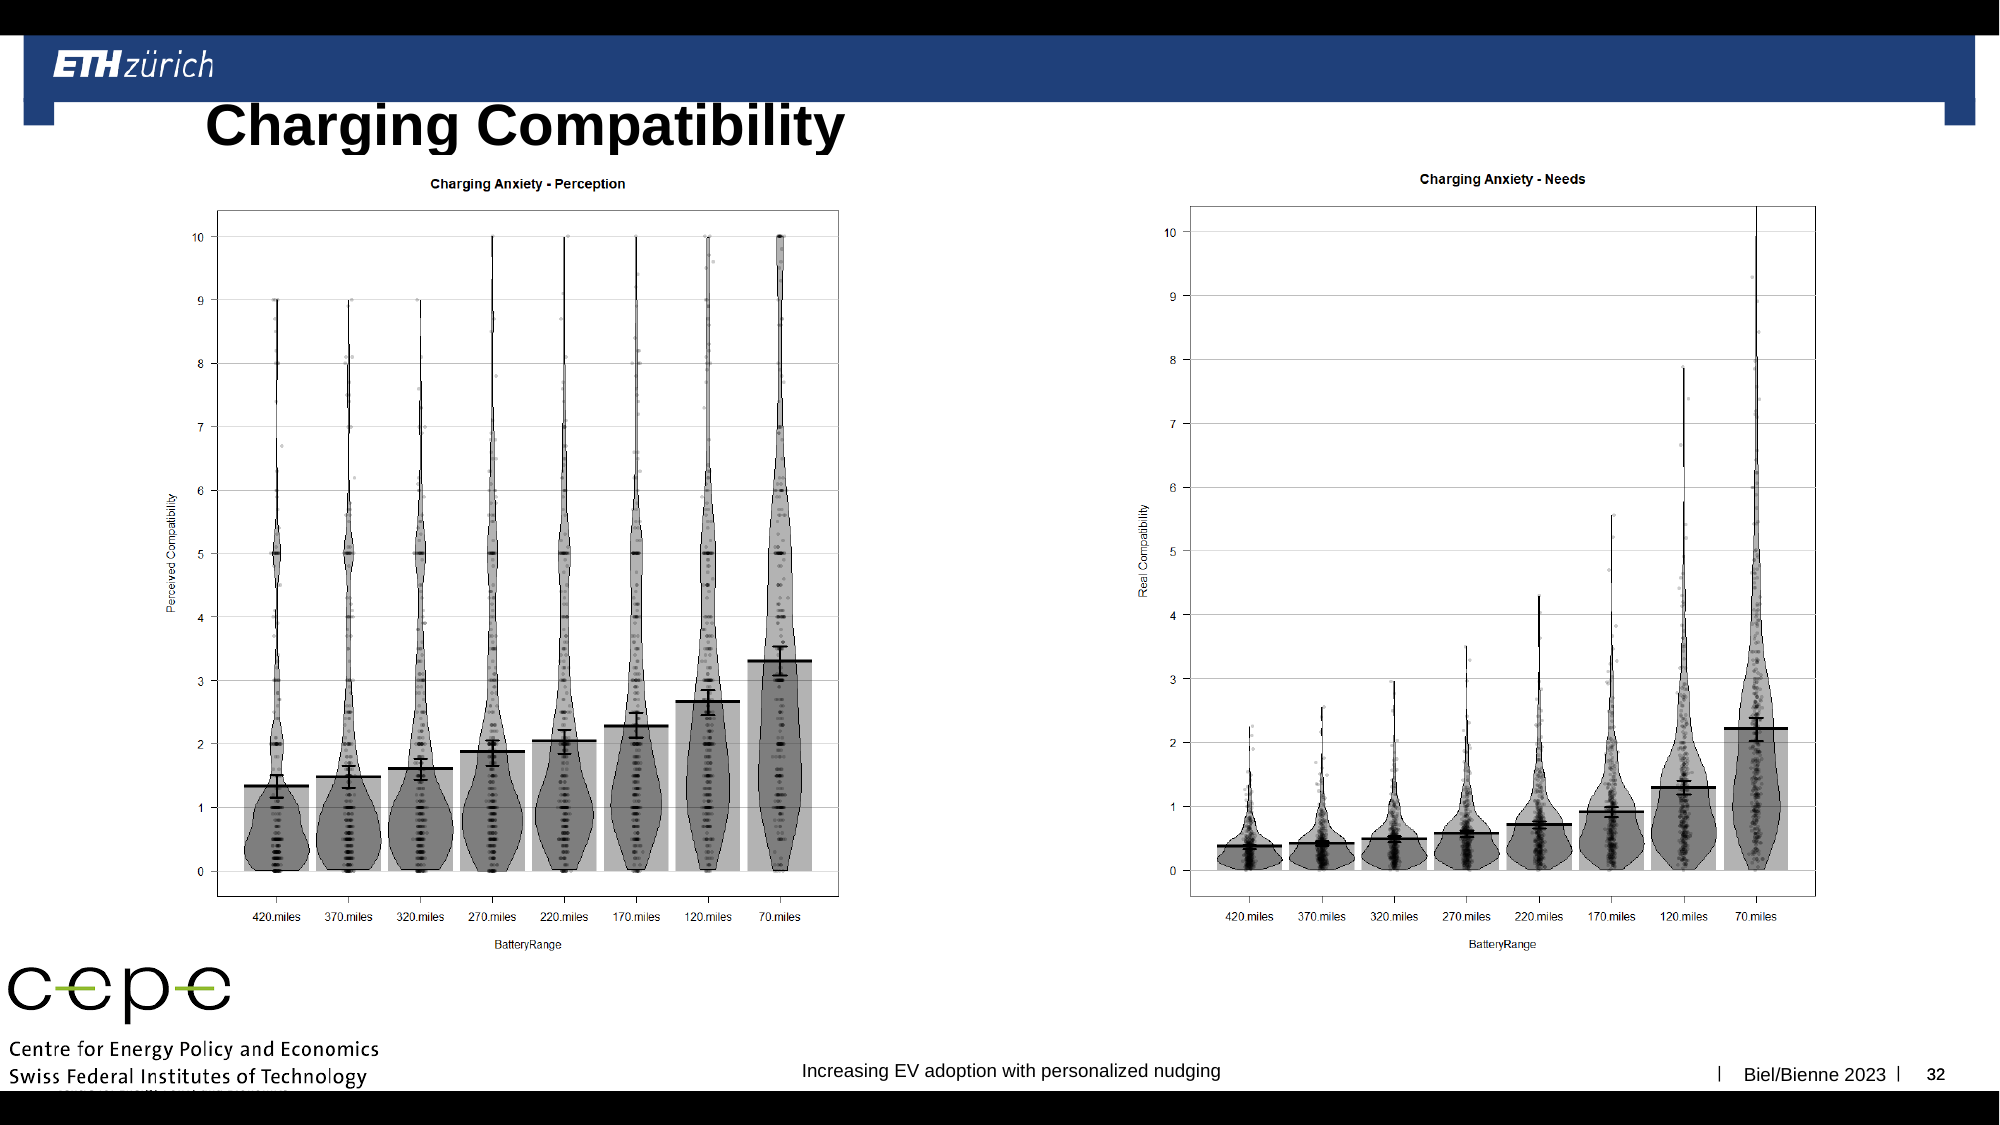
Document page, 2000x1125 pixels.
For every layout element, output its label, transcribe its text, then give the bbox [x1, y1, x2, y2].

picture [1134, 150, 1844, 965]
text_box Increasing EV adoption with personalized nudging [787, 1051, 1709, 1125]
picture [6, 155, 868, 1091]
title Charging Compatibility [190, 45, 2000, 200]
slide_number 32 [1906, 1034, 1966, 1112]
text_box Biel/Bienne 2023 [1728, 1054, 1906, 1125]
